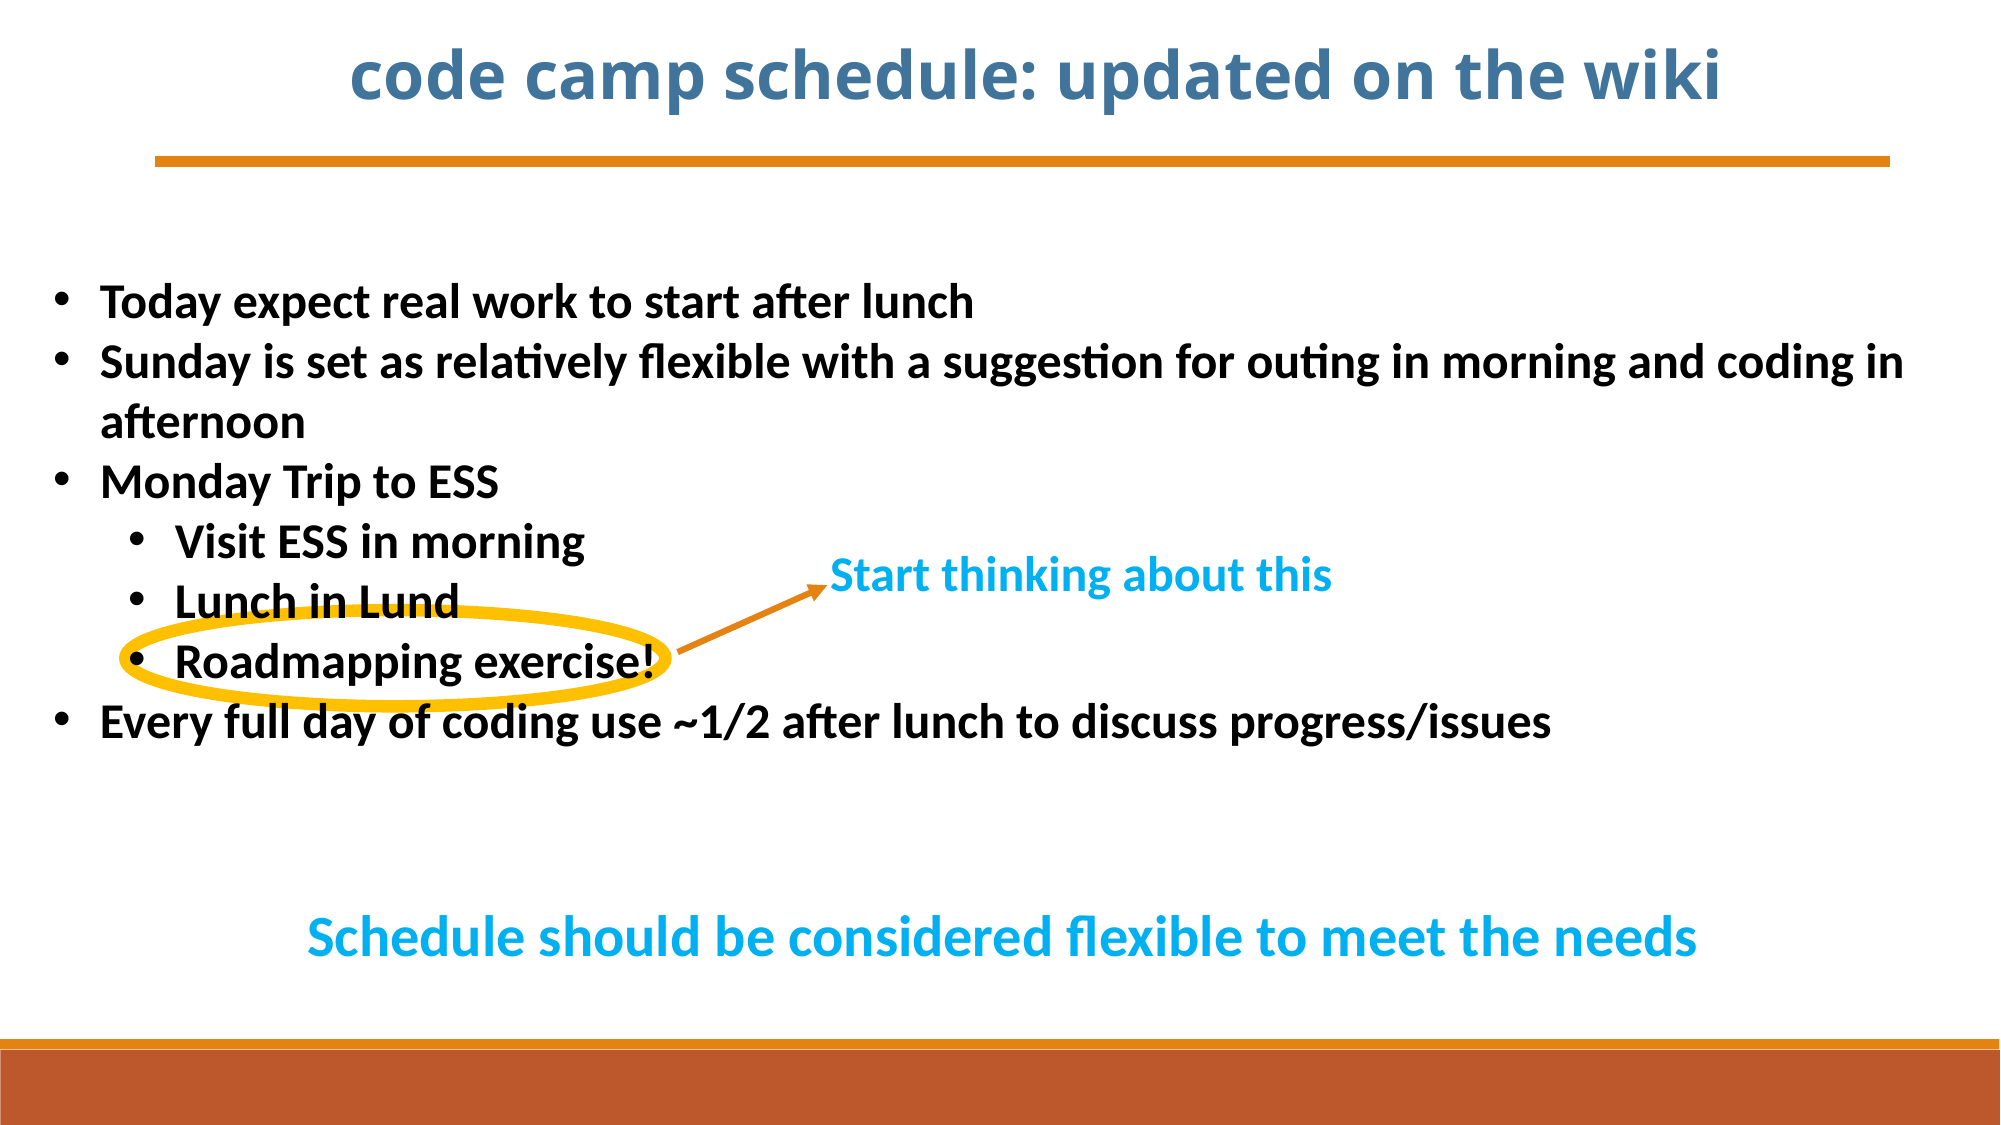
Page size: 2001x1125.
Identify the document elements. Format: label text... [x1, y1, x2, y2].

text_box code camp schedule: updated on the wiki [335, 26, 1740, 121]
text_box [676, 584, 828, 653]
text_box Today expect real work to start after lunch Sunday is set as relatively flexible with a suggestion for outing in morning and coding in afternoon Monday Trip to ESS Visit ESS in morning Lunch in Lund Roadmapping exercise! Every full day of coding use ~1/2 after lunch to discuss progress/issues [38, 261, 1968, 756]
text_box Schedule should be considered flexible to meet the needs [292, 891, 1714, 976]
text_box Start thinking about this [815, 534, 1355, 610]
